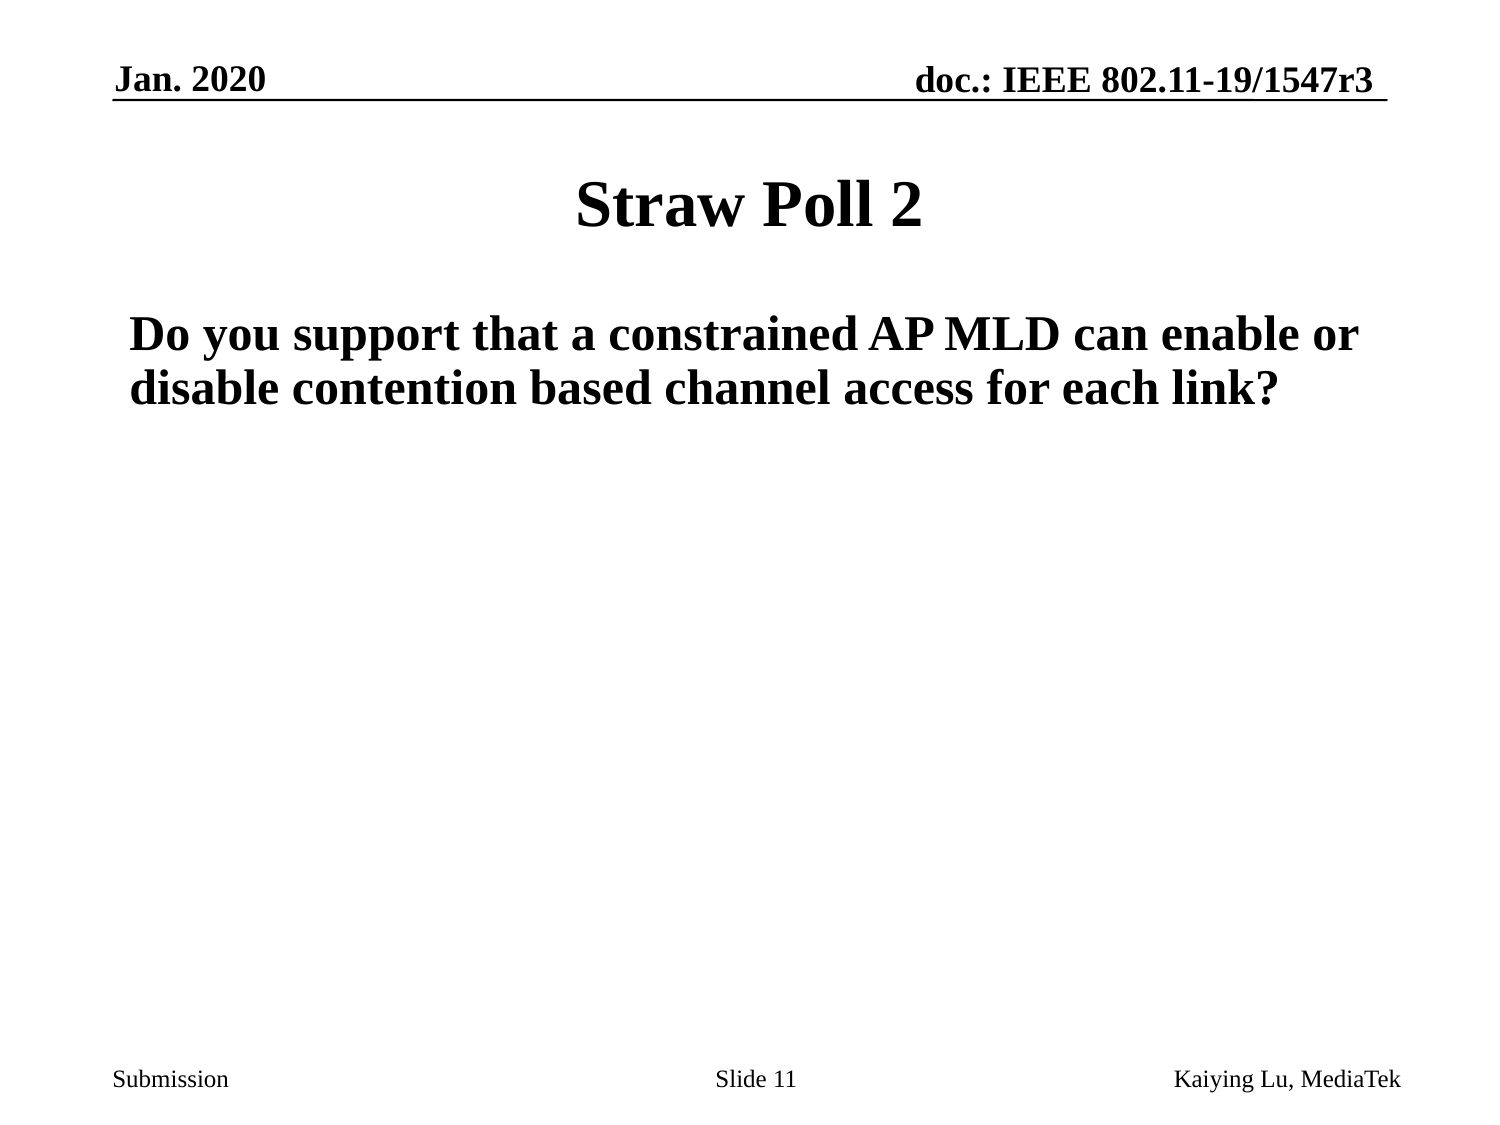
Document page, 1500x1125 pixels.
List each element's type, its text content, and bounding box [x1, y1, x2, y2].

slide_number Slide 11 [712, 1061, 800, 1093]
title Straw Poll 2 [0, 112, 1500, 288]
footer Kaiying Lu, MediaTek [1164, 1061, 1402, 1125]
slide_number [114, 53, 423, 100]
list Do you support that a constrained AP MLD can enable or disable contention based channel access for each link? [114, 299, 1402, 776]
